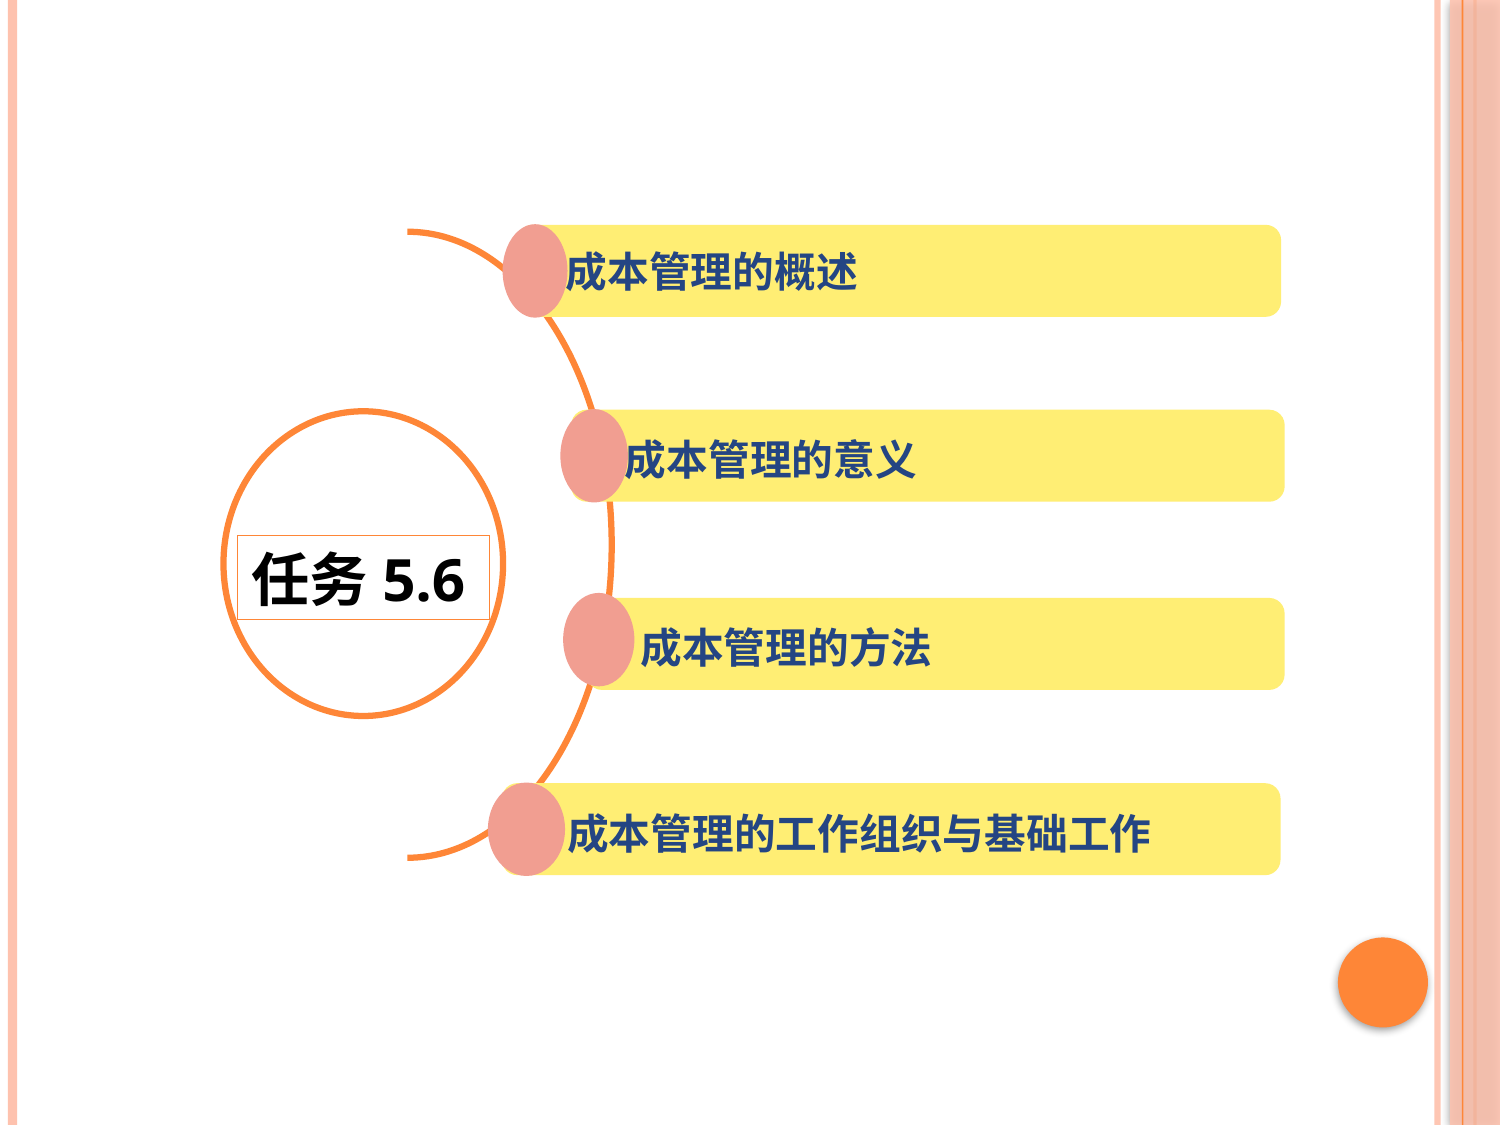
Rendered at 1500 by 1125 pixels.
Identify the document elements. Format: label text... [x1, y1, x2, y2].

text_box 成本管理的方法 [591, 595, 1287, 693]
text_box [561, 590, 637, 689]
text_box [487, 782, 1282, 877]
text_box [559, 408, 1286, 504]
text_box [502, 223, 1282, 319]
text_box 任务5.6 [237, 535, 490, 620]
text_box [221, 409, 506, 719]
text_box [407, 229, 614, 860]
